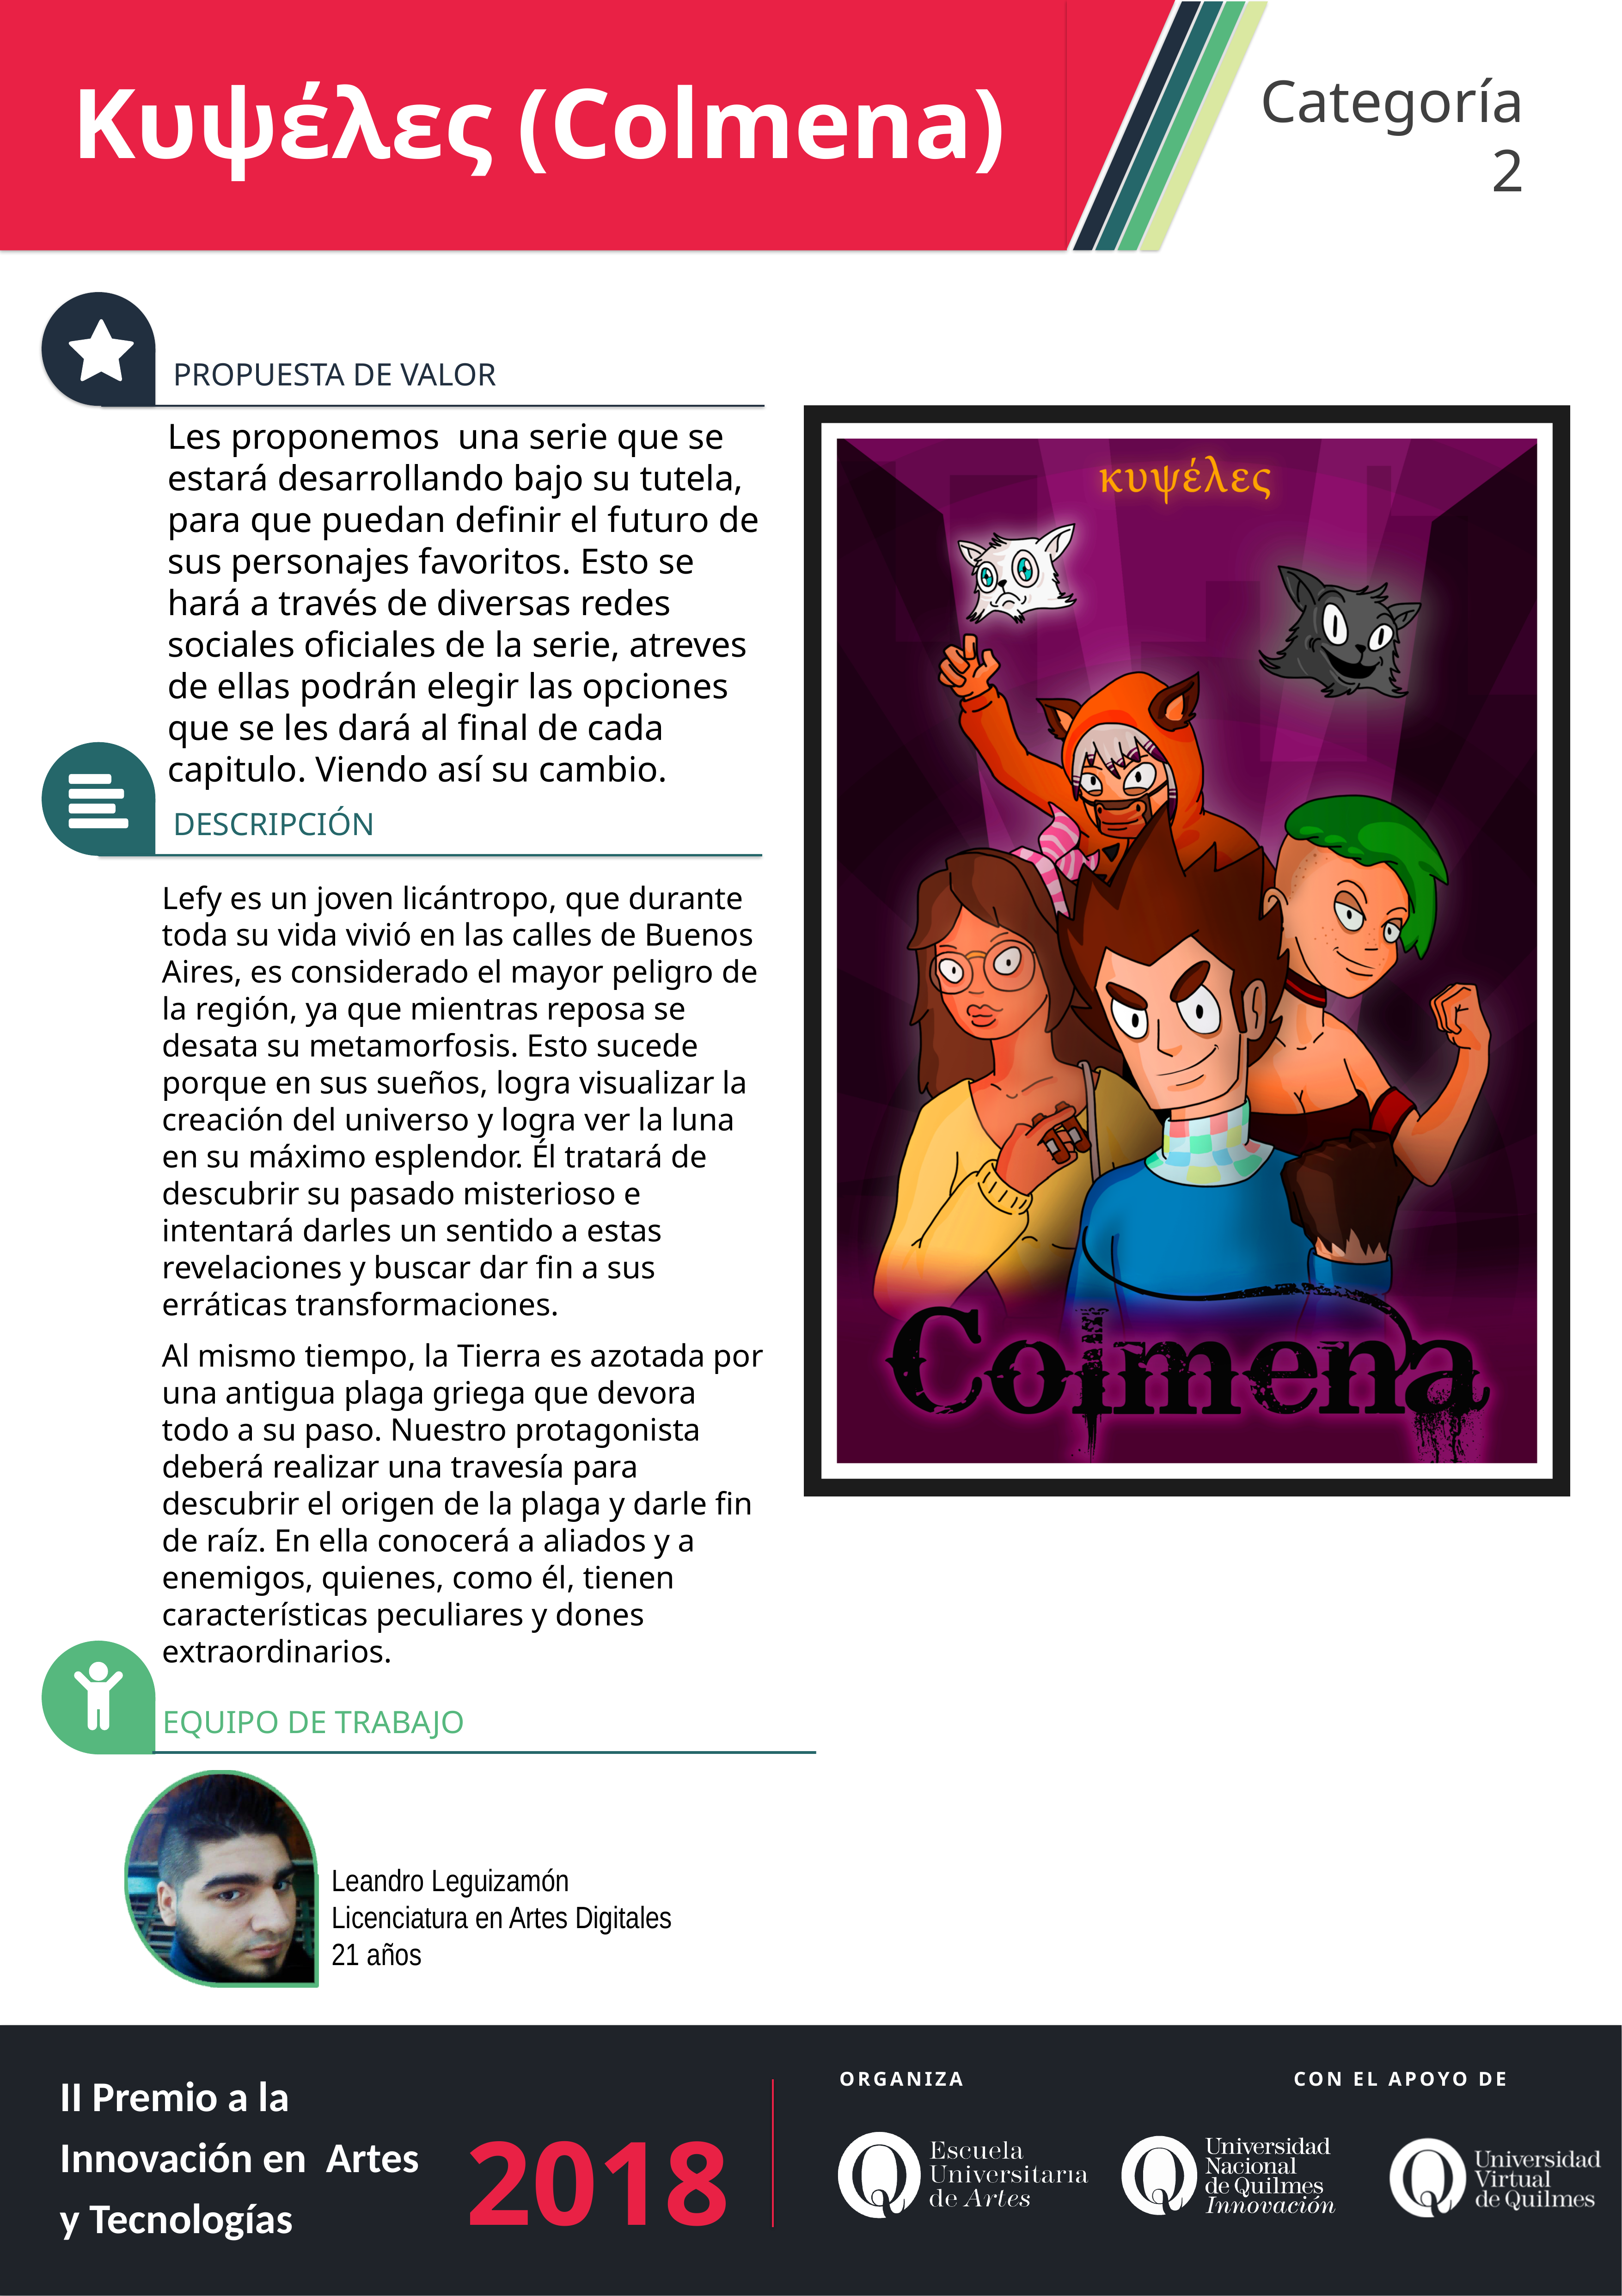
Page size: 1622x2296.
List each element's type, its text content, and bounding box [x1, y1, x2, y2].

text_box Categoría 2 [1271, 61, 1531, 207]
text_box Lefy es un joven licántropo, que durante toda su vida vivió en las calles de Buenos Aires, es considerado el mayor peligro de la región, ya que mientras reposa se desata su metamorfosis. Esto sucede porque en sus sueños, logra visualizar la creación del universo y logra ver la luna en su máximo esplendor. Él tratará de descubrir su pasado misterioso e intentará darles un sentido a estas revelaciones y buscar dar fin a sus erráticas transformaciones. Al mismo tiempo, la Tierra es azotada por una antigua plaga griega que devora todo a su paso. Nuestro protagonista deberá realizar una travesía para descubrir el origen de la plaga y darle fin de raíz. En ella conocerá a aliados y a enemigos, quienes, como él, tienen características peculiares y dones extraordinarios. [155, 874, 778, 1673]
text_box Leandro Leguizamón Licenciatura en Artes Digitales 21 años [324, 1857, 819, 1975]
text_box PROPUESTA DE VALOR [166, 351, 769, 396]
text_box EQUIPO DE TRABAJO [155, 1699, 758, 1743]
text_box [67, 817, 129, 830]
picture [1378, 2133, 1622, 2221]
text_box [1072, 1, 1268, 250]
text_box [41, 1639, 157, 1756]
text_box CON EL APOYO DE [1233, 2063, 1575, 2093]
text_box ORGANIZA [832, 2063, 1174, 2093]
text_box [67, 802, 117, 815]
text_box II Premio a la Innovación en Artes y Tecnologías [53, 2055, 437, 2245]
text_box [41, 741, 157, 857]
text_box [0, 0, 1175, 250]
picture [124, 1770, 320, 2019]
picture [827, 2128, 1099, 2222]
text_box DESCRIPCIÓN [166, 801, 754, 845]
text_box [67, 318, 135, 382]
text_box [67, 773, 112, 785]
picture [1103, 2117, 1353, 2233]
text_box Les proponemos una serie que se estará desarrollando bajo su tutela, para que puedan definir el futuro de sus personajes favoritos. Esto se hará a través de diversas redes sociales oficiales de la serie, atreves de ellas podrán elegir las opciones que se les dará al final de cada capitulo. Viendo así su cambio. [160, 410, 783, 792]
picture [152, 1751, 817, 1754]
text_box [67, 788, 125, 800]
text_box 2018 [459, 2078, 778, 2252]
text_box [73, 1661, 124, 1731]
text_box [41, 292, 156, 406]
picture [804, 405, 1570, 1496]
text_box [0, 2025, 1622, 2296]
